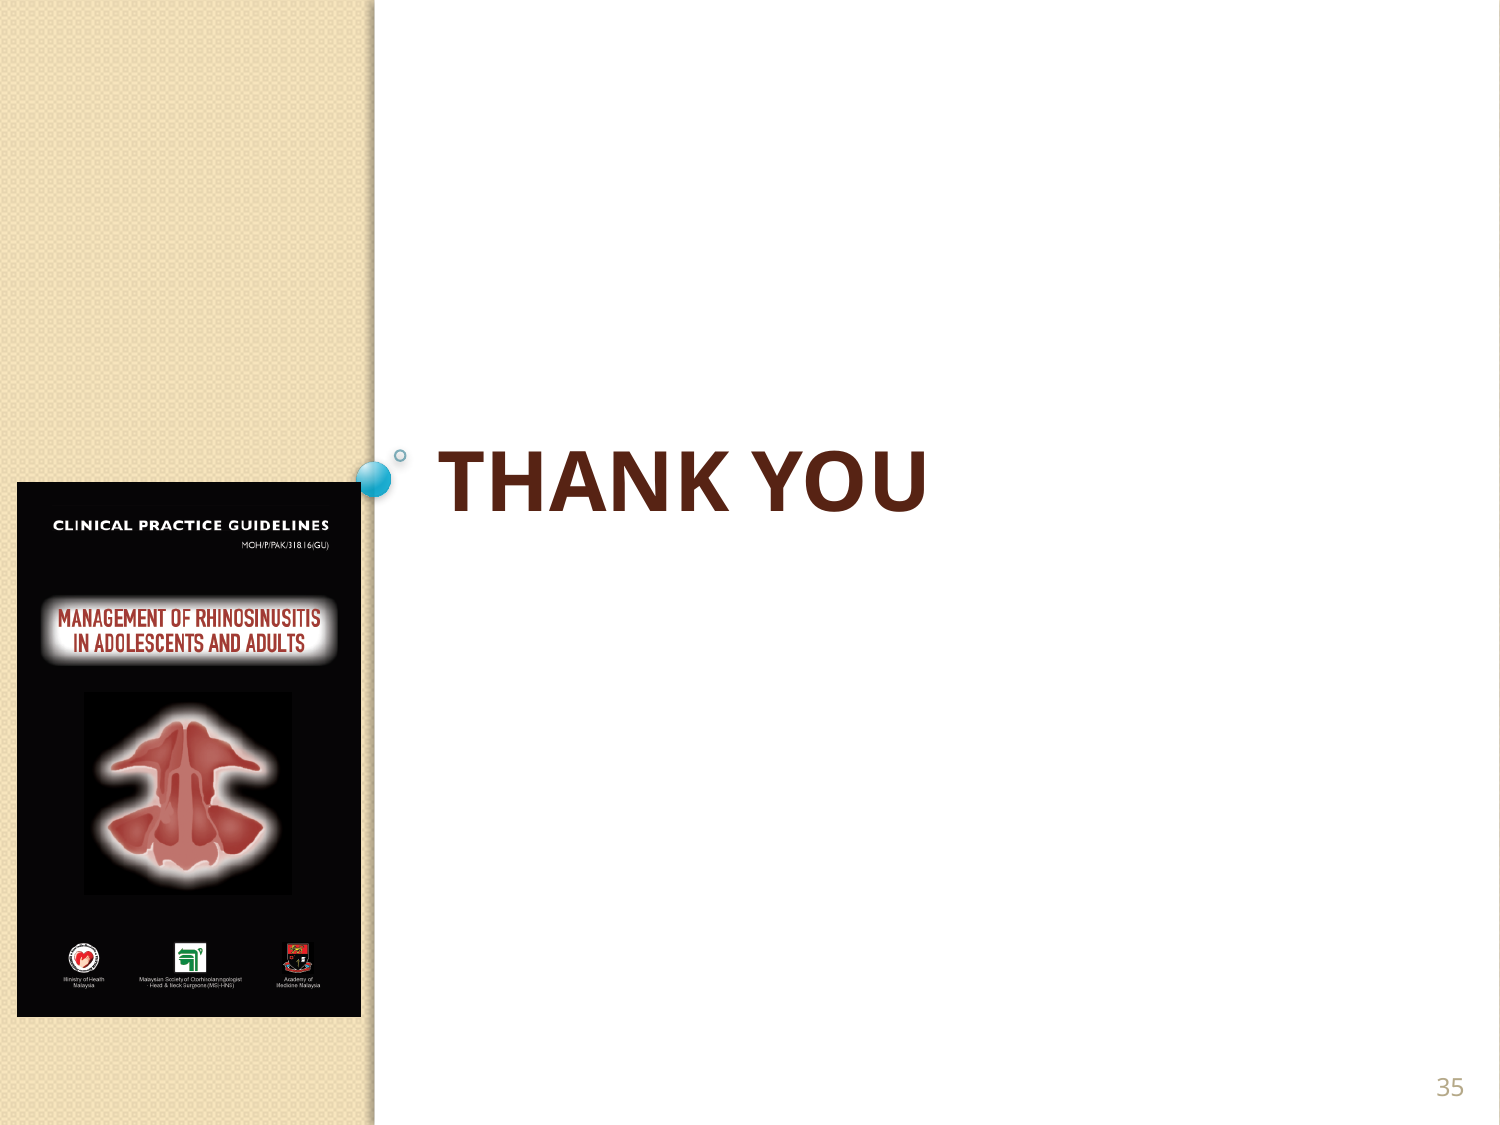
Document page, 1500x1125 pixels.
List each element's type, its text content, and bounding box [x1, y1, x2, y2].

picture [17, 482, 361, 1017]
title Thank You [422, 426, 1473, 802]
picture [367, 489, 374, 495]
slide_number 35 [1413, 1034, 1488, 1113]
